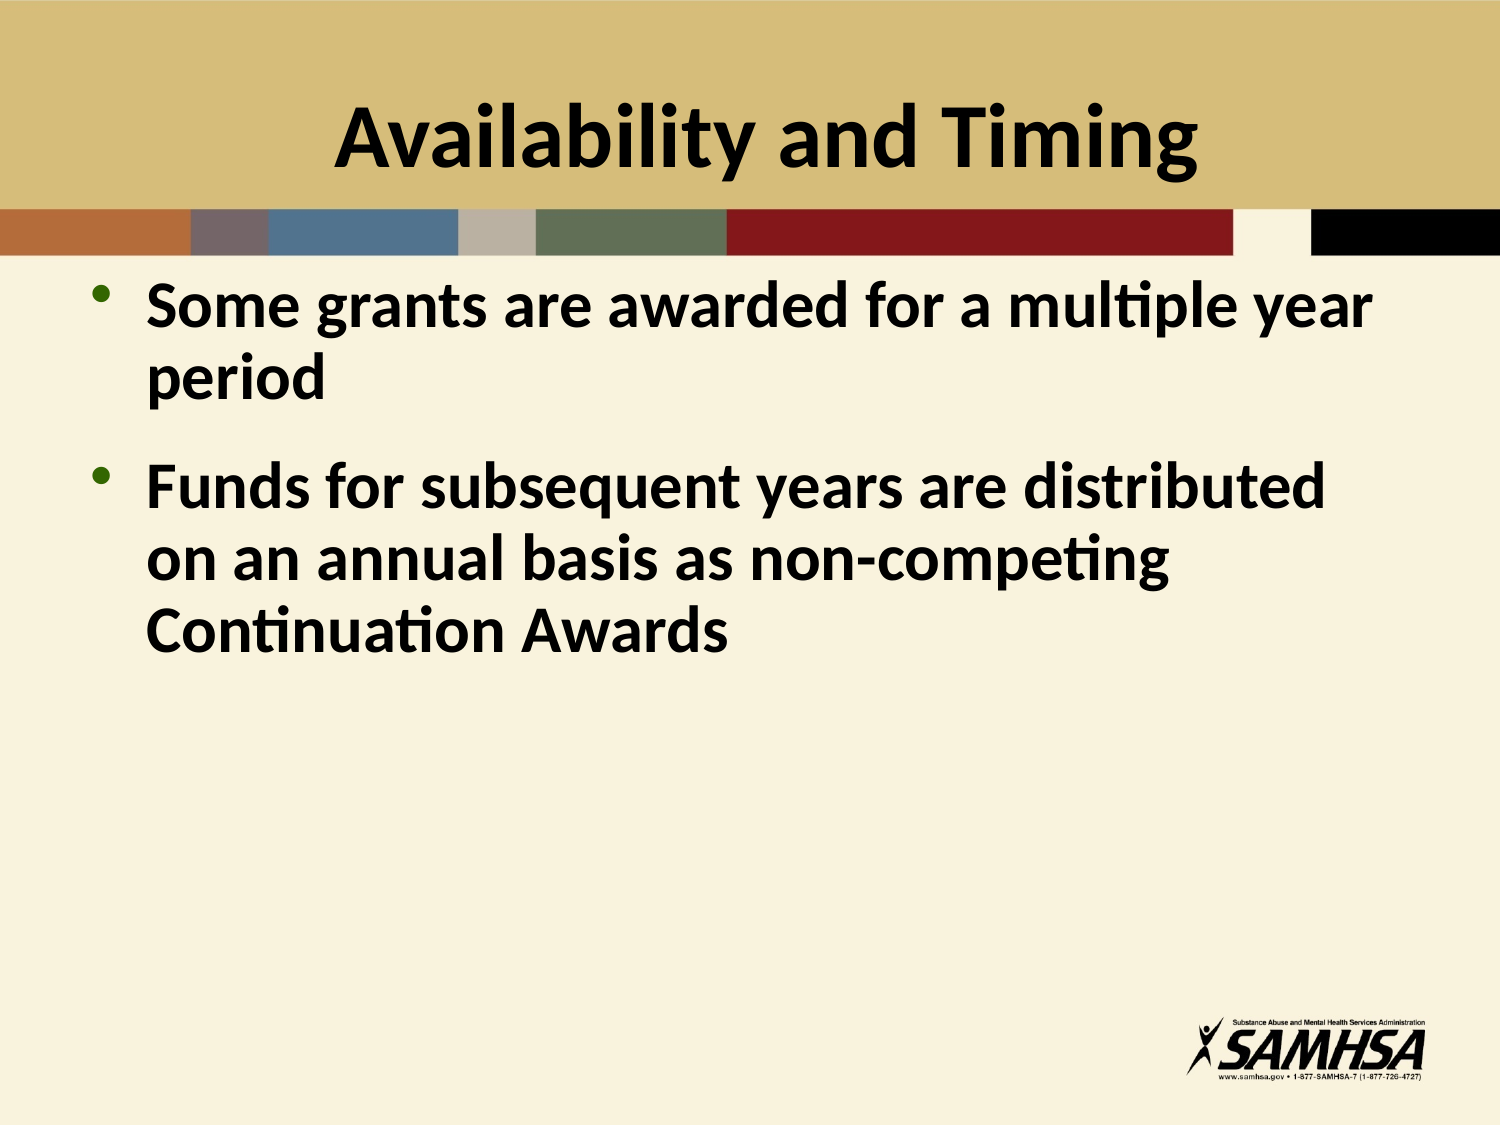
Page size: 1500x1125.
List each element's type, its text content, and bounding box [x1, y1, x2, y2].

list Some grants are awarded for a multiple year period Funds for subsequent years are distributed on an annual basis as non-competing Continuation Awards [74, 262, 1426, 1006]
picture [0, 0, 1500, 1125]
title Availability and Timing [74, 37, 1460, 226]
